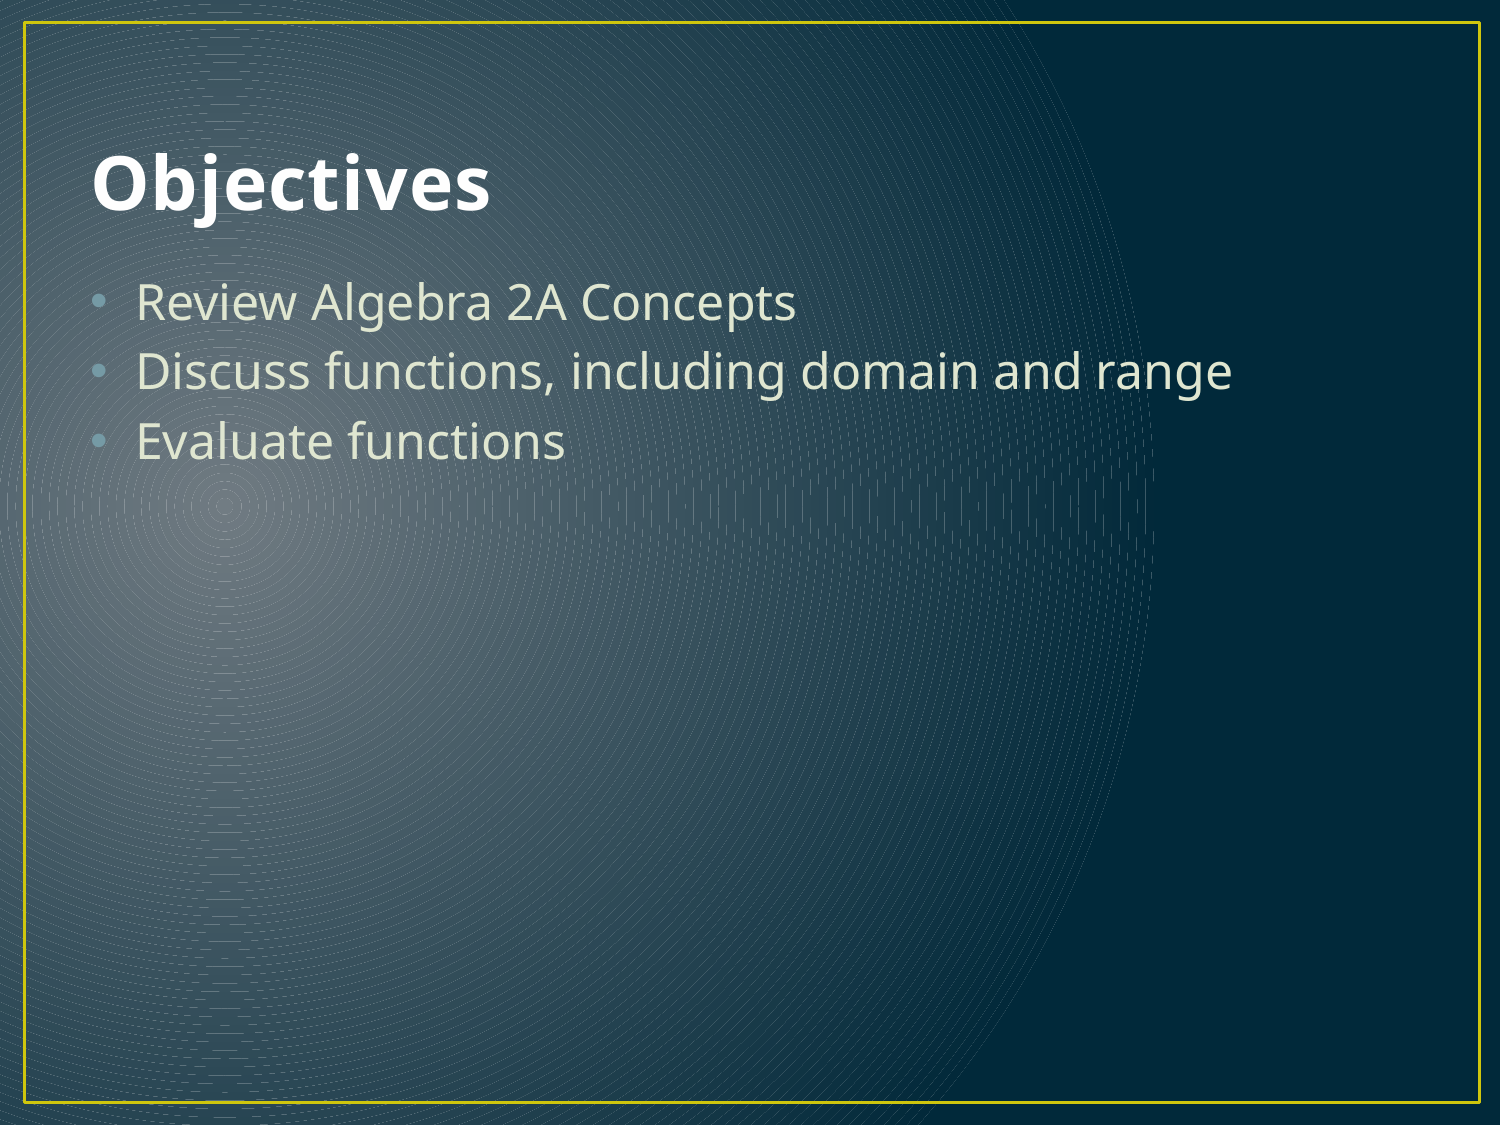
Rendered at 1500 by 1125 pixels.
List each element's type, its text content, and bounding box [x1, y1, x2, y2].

title Objectives [75, 45, 1425, 233]
list Review Algebra 2A Concepts Discuss functions, including domain and range Evaluate functions [75, 262, 1425, 1005]
